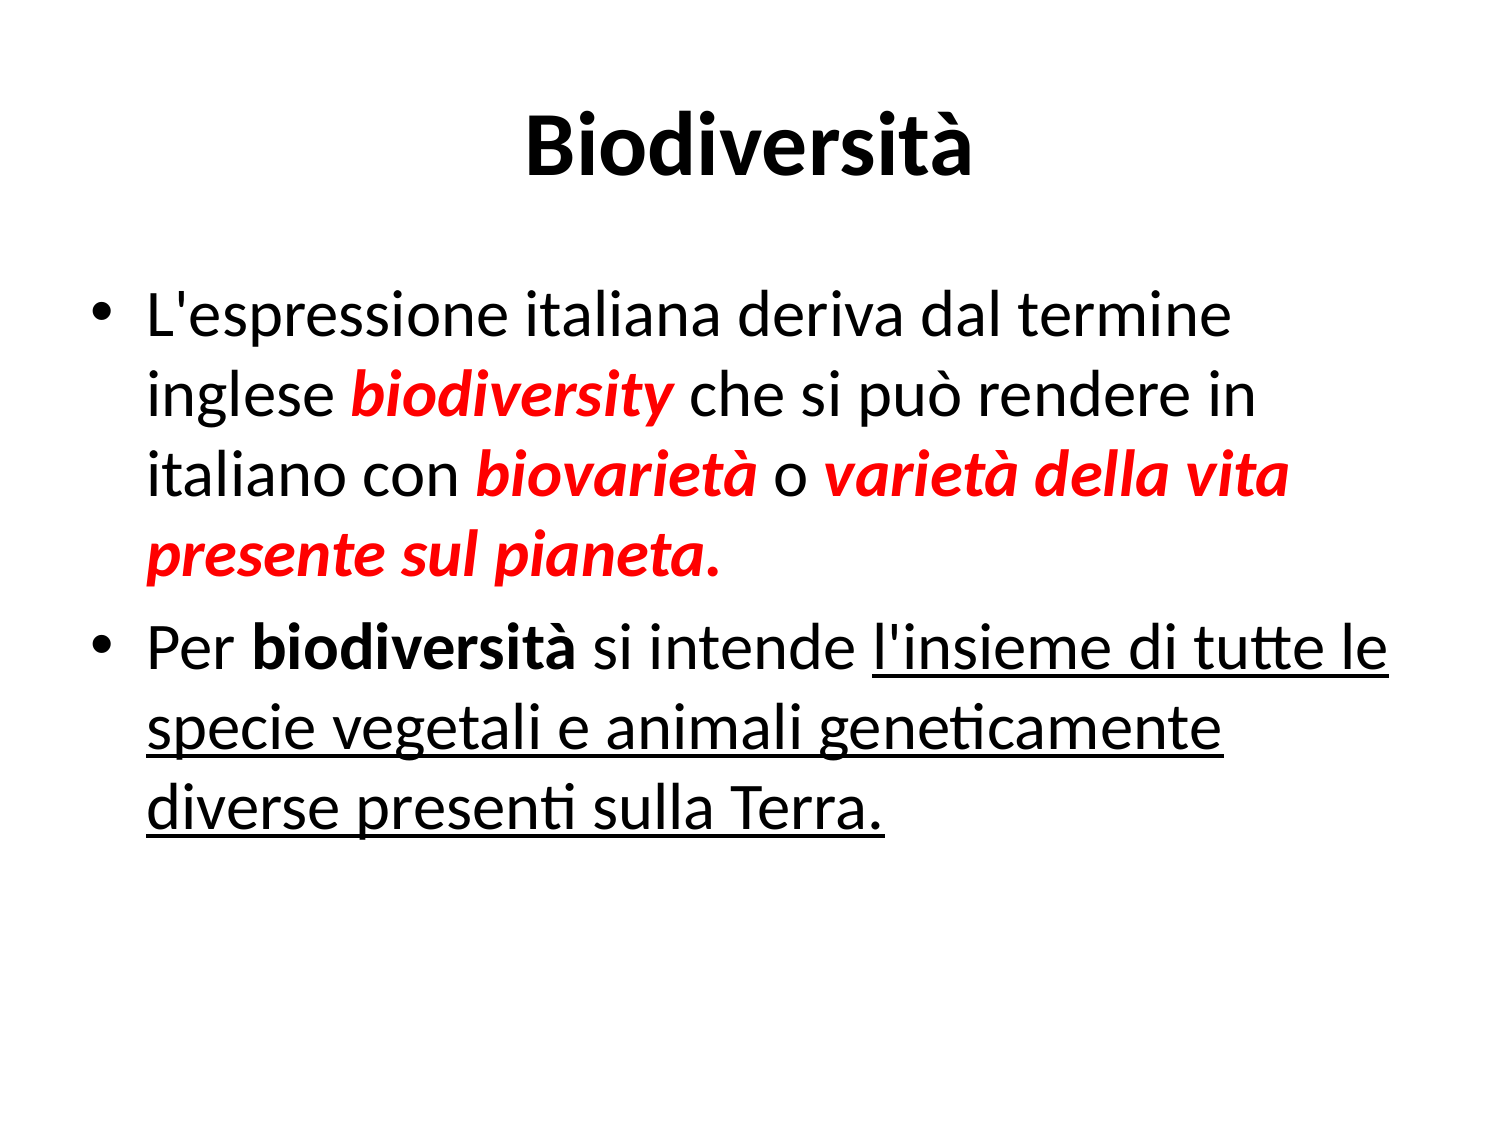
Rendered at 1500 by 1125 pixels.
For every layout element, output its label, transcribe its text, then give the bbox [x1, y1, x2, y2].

title Biodiversità [75, 45, 1425, 233]
list L'espressione italiana deriva dal termine inglese biodiversity che si può rendere in italiano con biovarietà o varietà della vita presente sul pianeta. Per biodiversità si intende l'insieme di tutte le specie vegetali e animali geneticamente diverse presenti sulla Terra. [75, 262, 1425, 1005]
